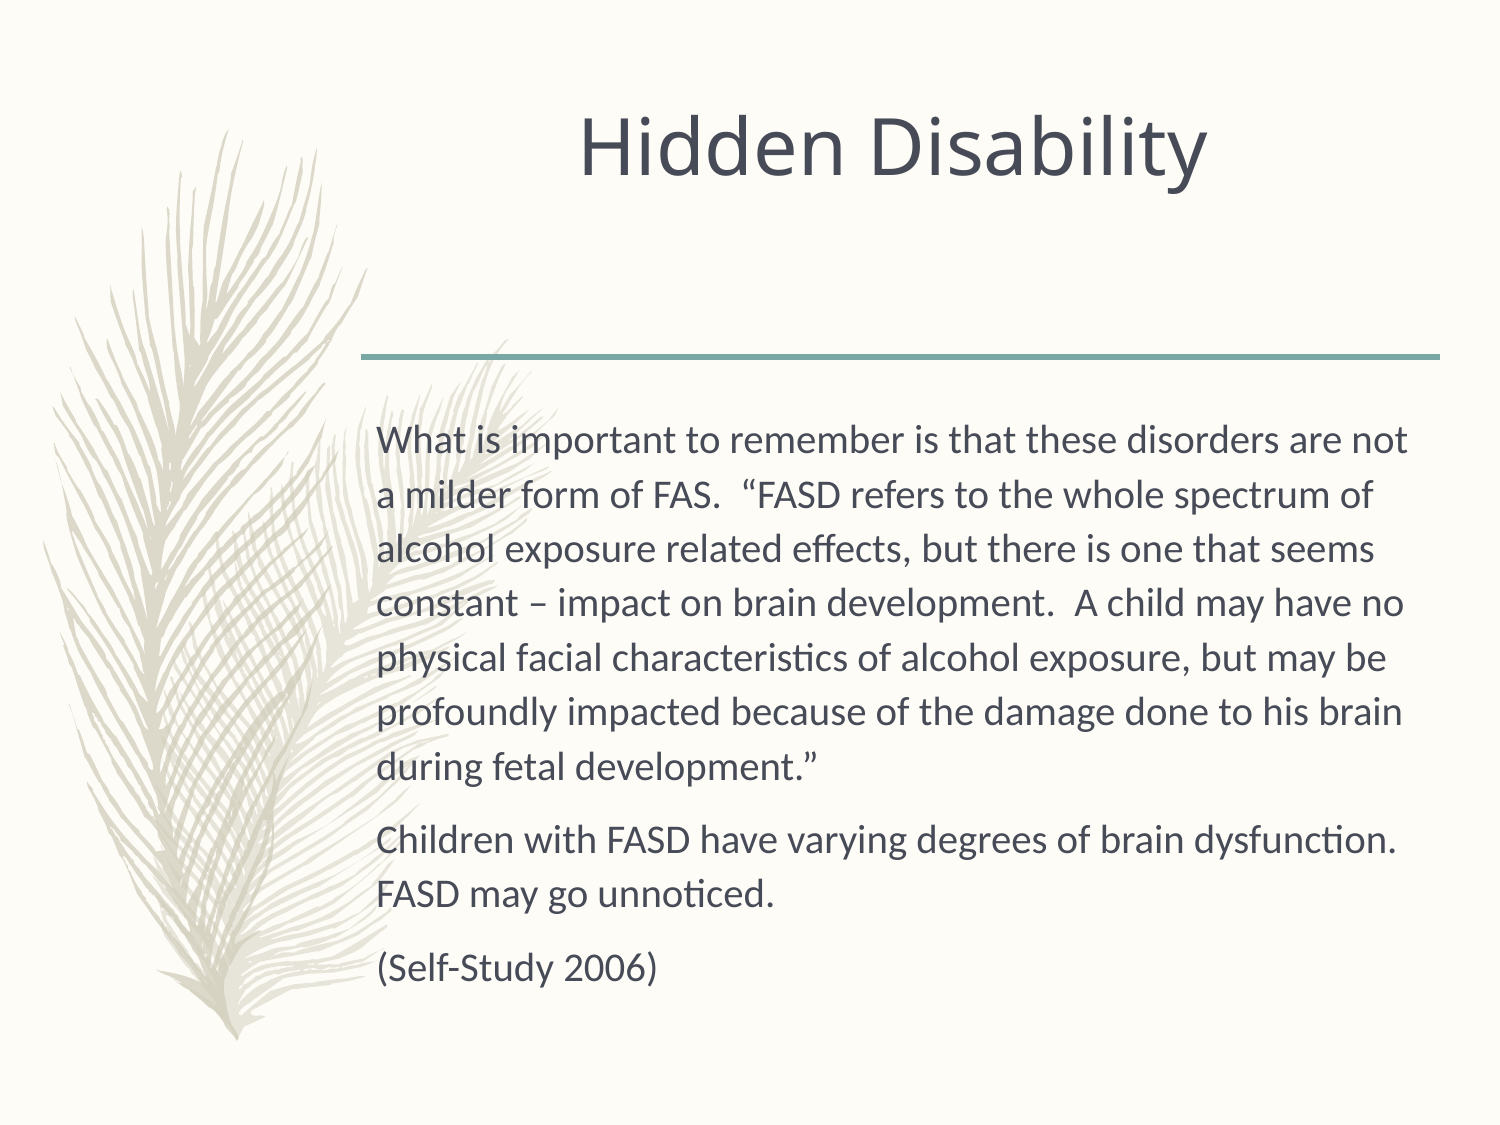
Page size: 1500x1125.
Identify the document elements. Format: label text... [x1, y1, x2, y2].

title Hidden Disability [345, 93, 1440, 350]
list What is important to remember is that these disorders are not a milder form of FAS. “FASD refers to the whole spectrum of alcohol exposure related effects, but there is one that seems constant – impact on brain development. A child may have no physical facial characteristics of alcohol exposure, but may be profoundly impacted because of the damage done to his brain during fetal development.” Children with FASD have varying degrees of brain dysfunction. FASD may go unnoticed. (Self-Study 2006) [360, 399, 1440, 999]
